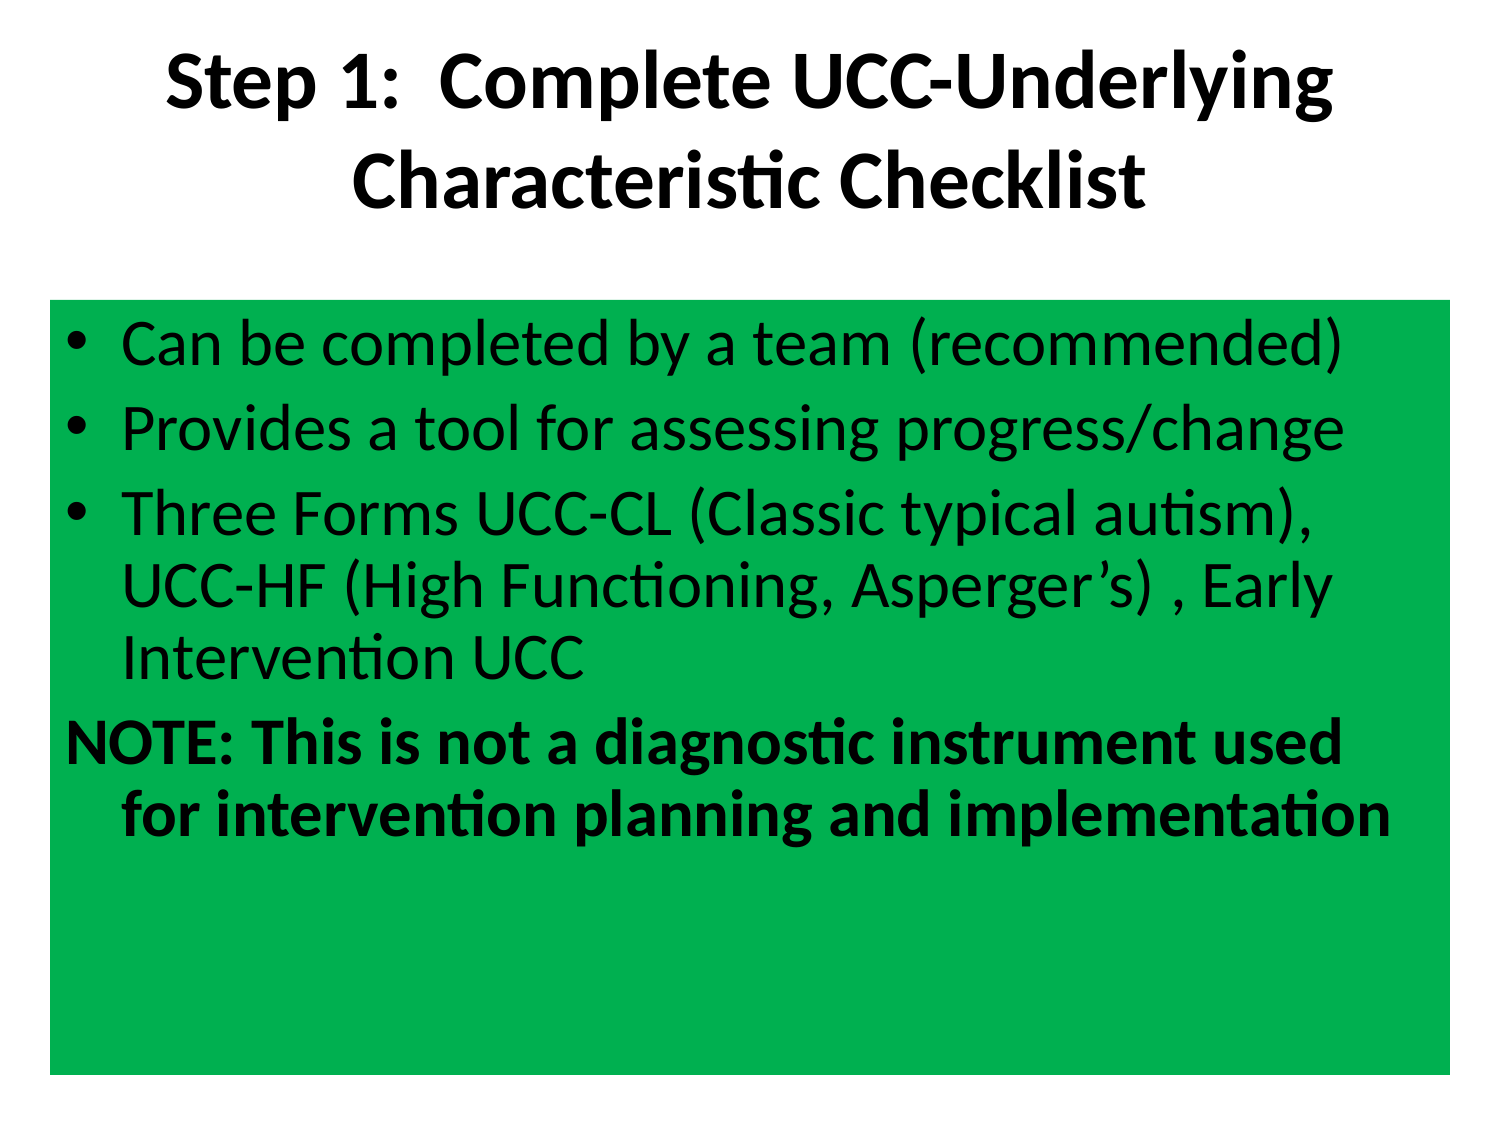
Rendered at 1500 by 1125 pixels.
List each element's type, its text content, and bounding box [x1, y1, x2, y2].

title Step 1: Complete UCC-Underlying Characteristic Checklist [0, 0, 1500, 250]
list Can be completed by a team (recommended) Provides a tool for assessing progress/change Three Forms UCC-CL (Classic typical autism), UCC-HF (High Functioning, Asperger’s) , Early Intervention UCC NOTE: This is not a diagnostic instrument used for intervention planning and implementation [50, 299, 1450, 1075]
